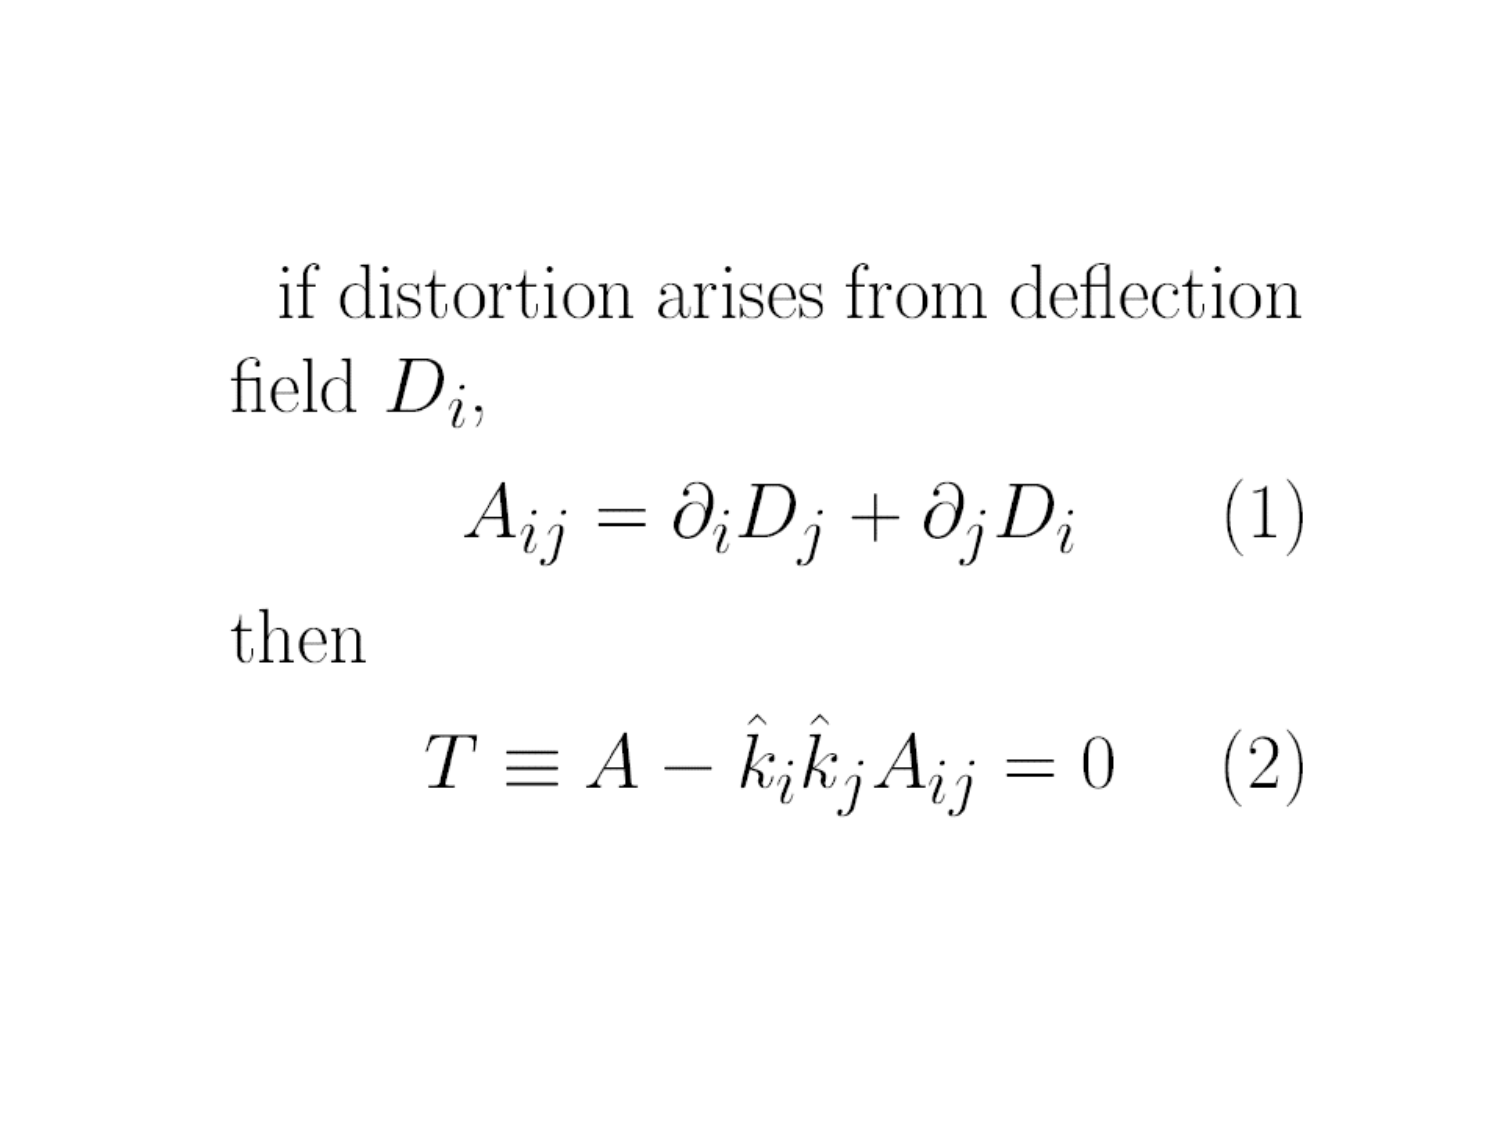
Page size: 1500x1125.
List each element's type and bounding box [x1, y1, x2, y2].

picture [172, 254, 1328, 871]
